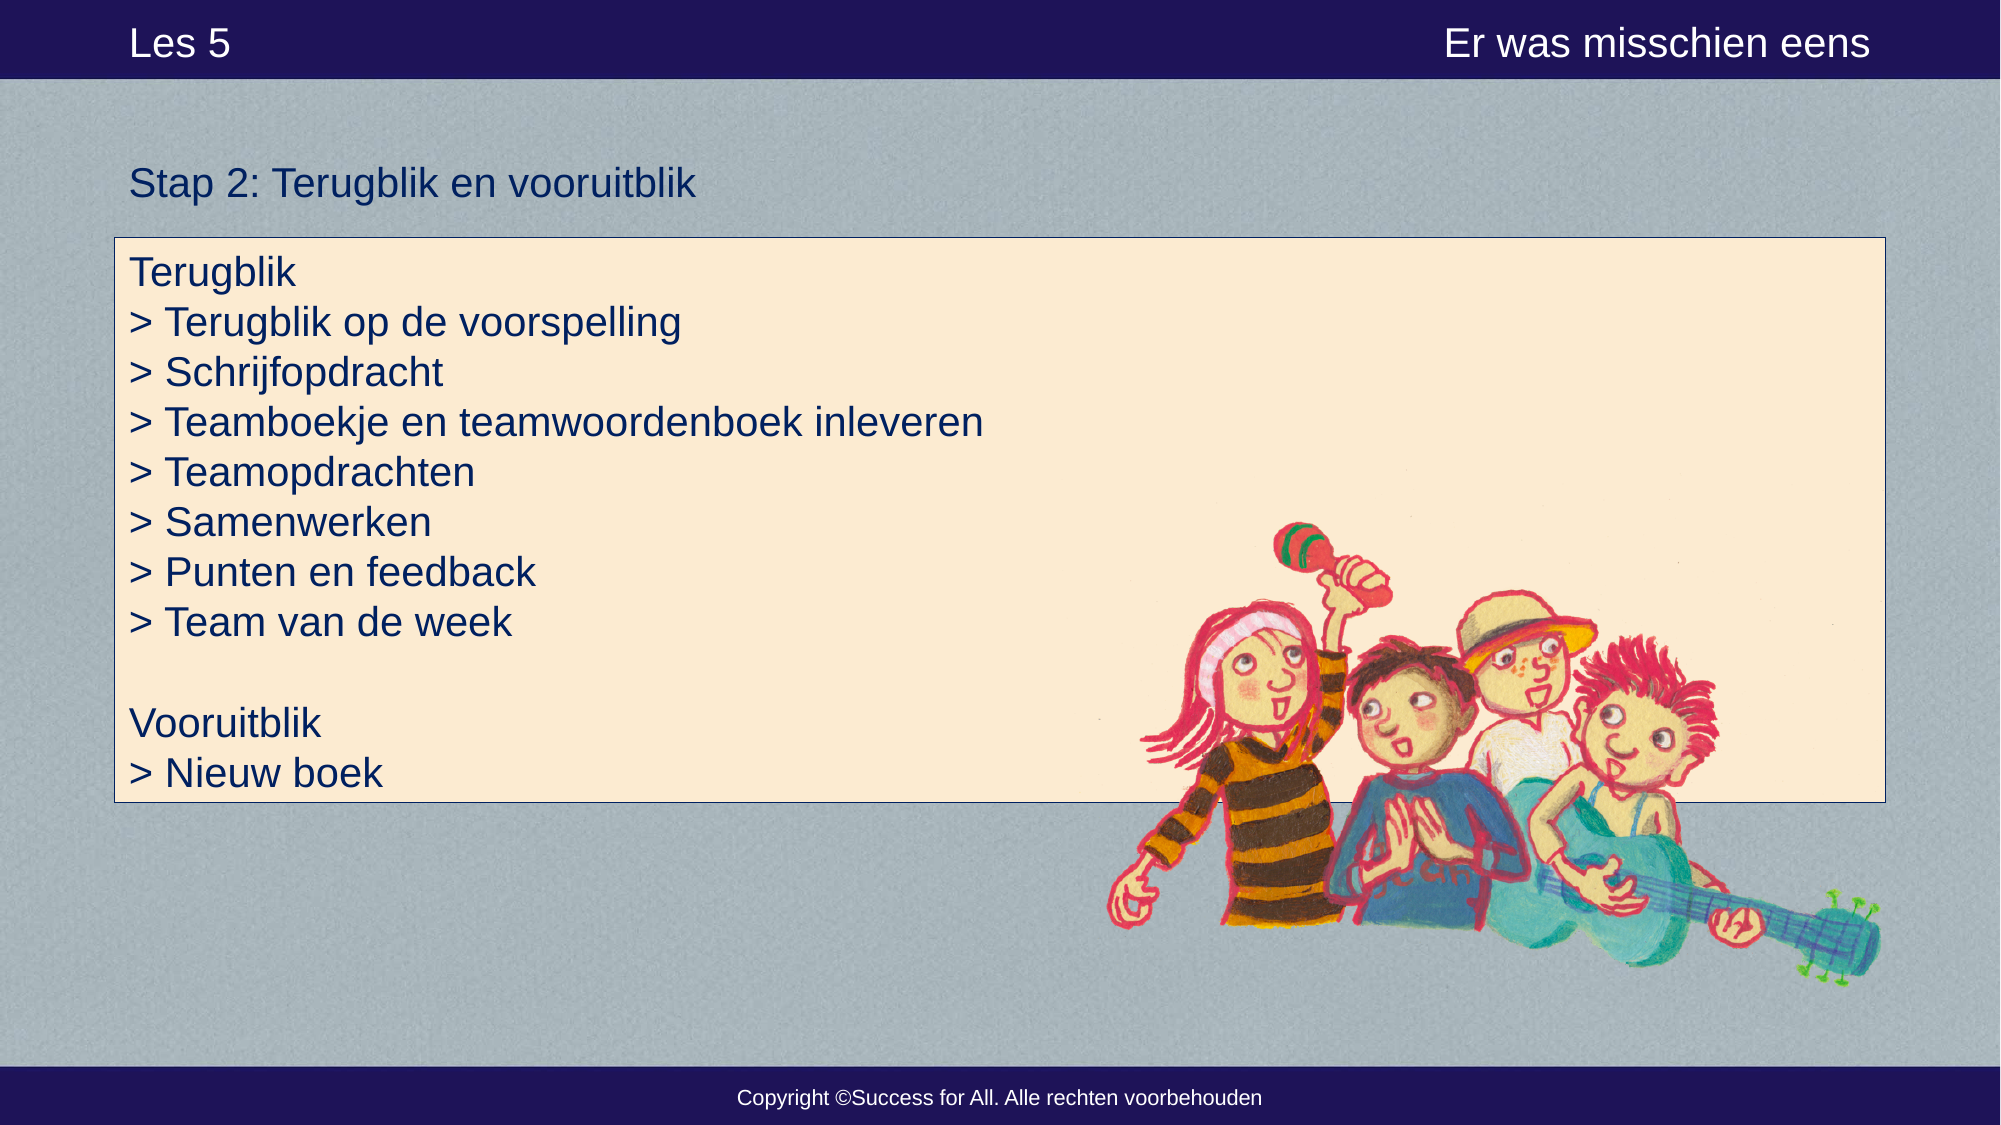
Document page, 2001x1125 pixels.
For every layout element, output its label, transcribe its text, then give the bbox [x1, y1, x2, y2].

text_box Les 5 [114, 8, 354, 73]
text_box Er was misschien eens [999, 8, 1886, 73]
text_box Terugblik > Terugblik op de voorspelling > Schrijfopdracht > Teamboekje en teamwoordenboek inleveren > Teamopdrachten > Samenwerken > Punten en feedback > Team van de week Vooruitblik > Nieuw boek [114, 237, 1886, 803]
text_box Stap 2: Terugblik en vooruitblik [113, 148, 1635, 214]
picture [0, 0, 2001, 1125]
text_box Copyright ©Success for All. Alle rechten voorbehouden [0, 1076, 2000, 1125]
